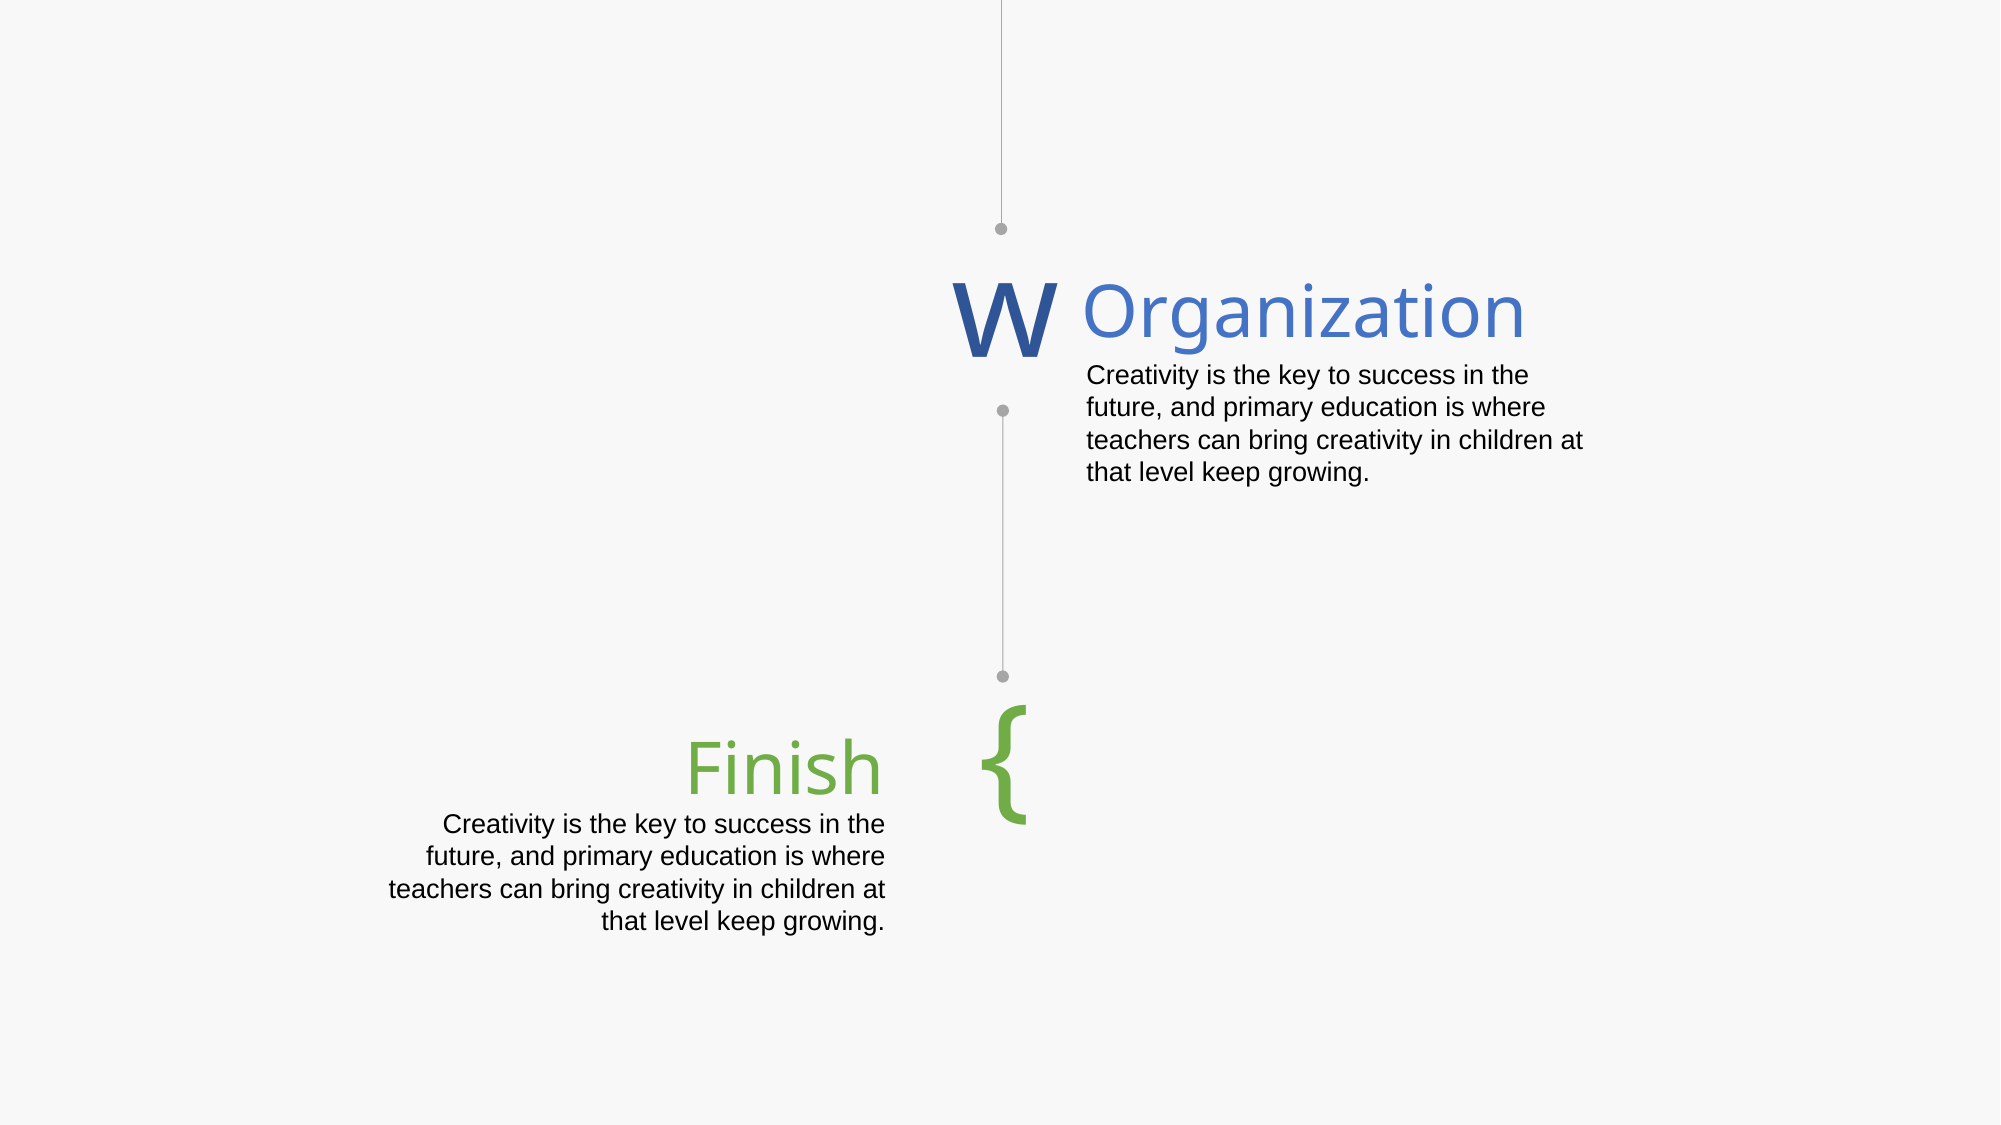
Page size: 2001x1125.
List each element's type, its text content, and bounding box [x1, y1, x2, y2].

text_box Creativity is the key to success in the future, and primary education is where teachers can bring creativity in children at that level keep growing. [1071, 357, 1608, 510]
text_box w [936, 213, 1074, 393]
text_box Finish [269, 716, 900, 814]
text_box { [964, 658, 1047, 839]
text_box Organization [1074, 259, 1698, 357]
text_box Creativity is the key to success in the future, and primary education is where teachers can bring creativity in children at that level keep growing. [364, 814, 900, 953]
